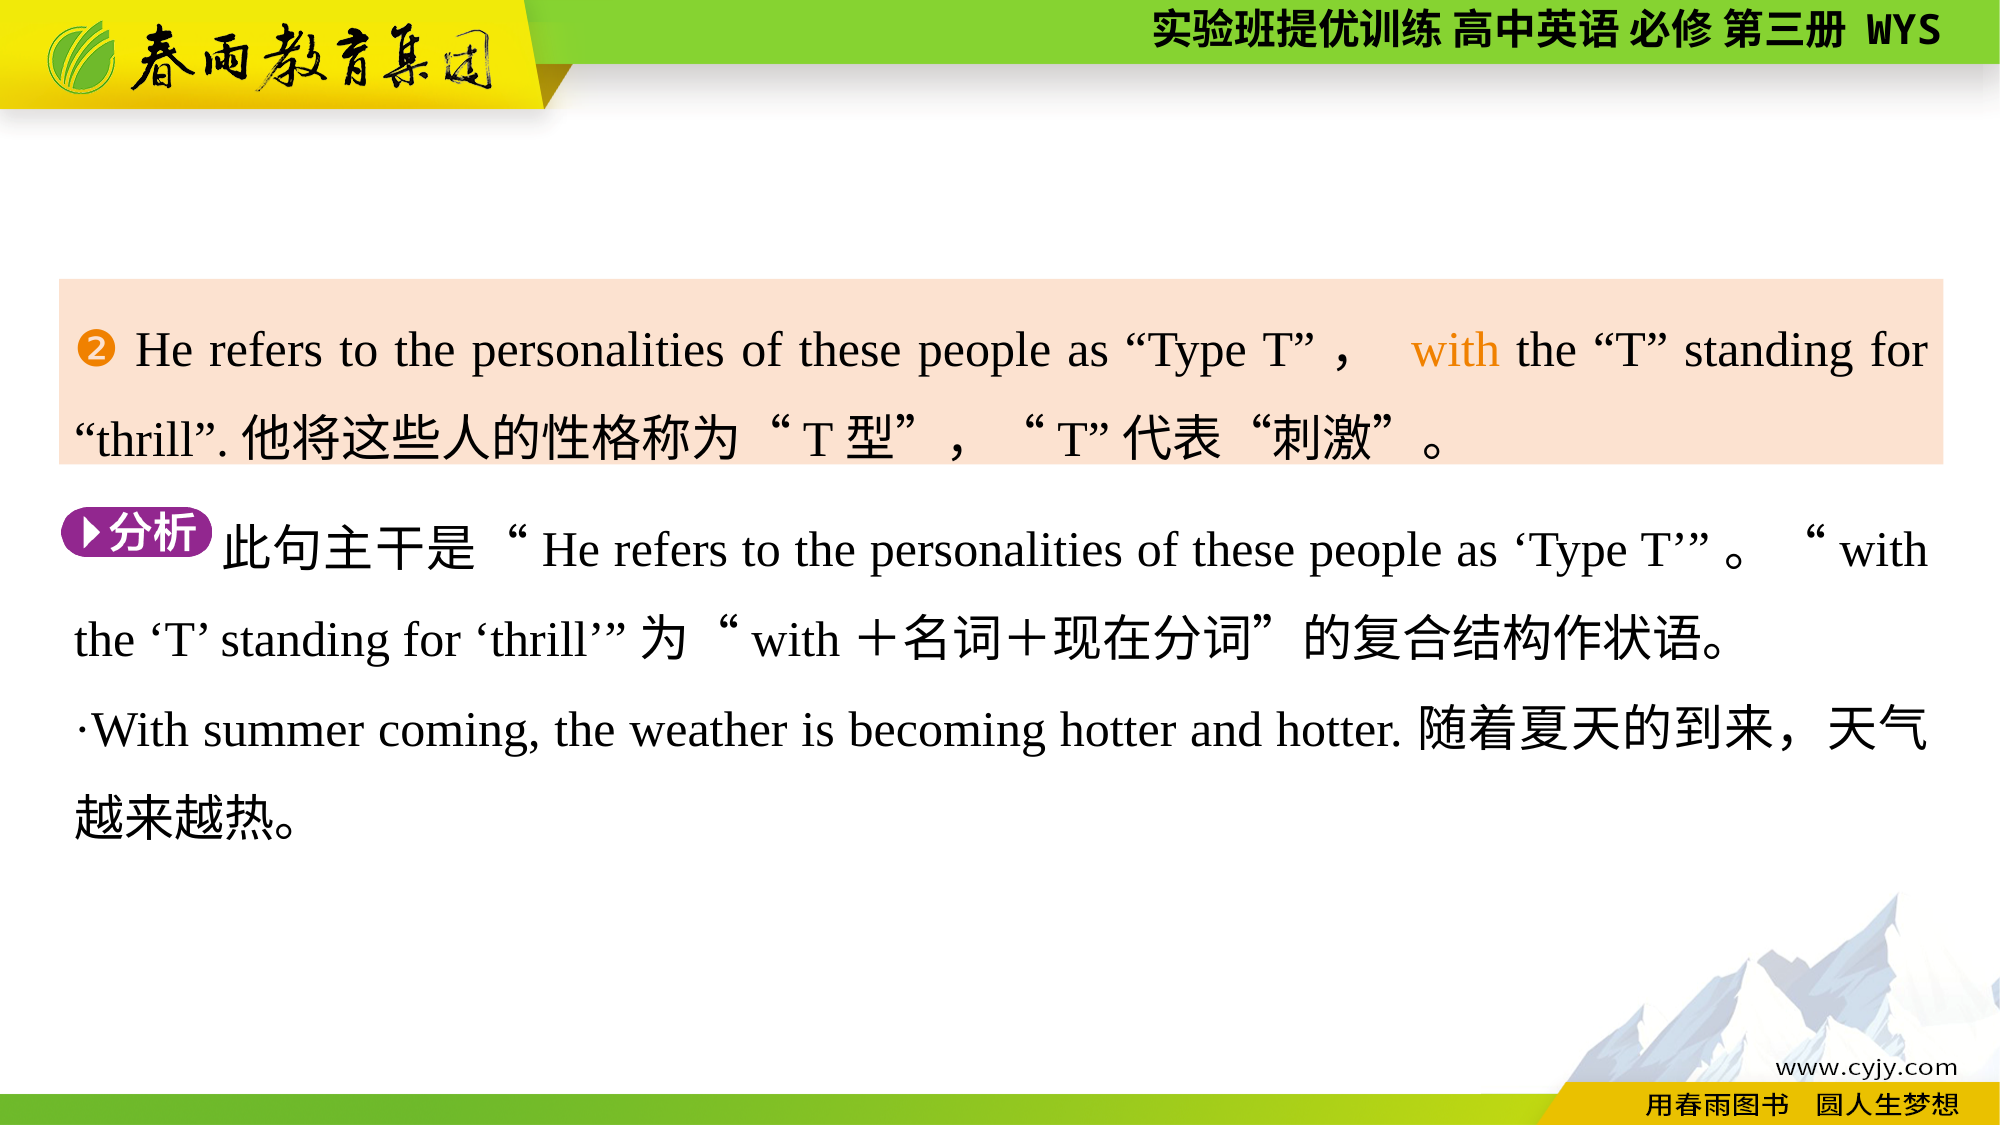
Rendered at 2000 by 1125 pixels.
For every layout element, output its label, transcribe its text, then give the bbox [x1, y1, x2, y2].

list ❷ He refers to the personalities of these people as “Type T”， with the “T” standing for “thrill”.他将这些人的性格称为“T型”，“T”代表“刺激”。 [59, 278, 1944, 465]
text_box 此句主干是“He refers to the personalities of these people as ‘Type T’”。“with the ‘T’ standing for ‘thrill’”为“with＋名词＋现在分词”的复合结构作状语。 ·With summer coming, the weather is becoming hotter and hotter.随着夏天的到来，天气越来越热。 [59, 478, 1944, 854]
picture [0, 0, 2000, 1125]
